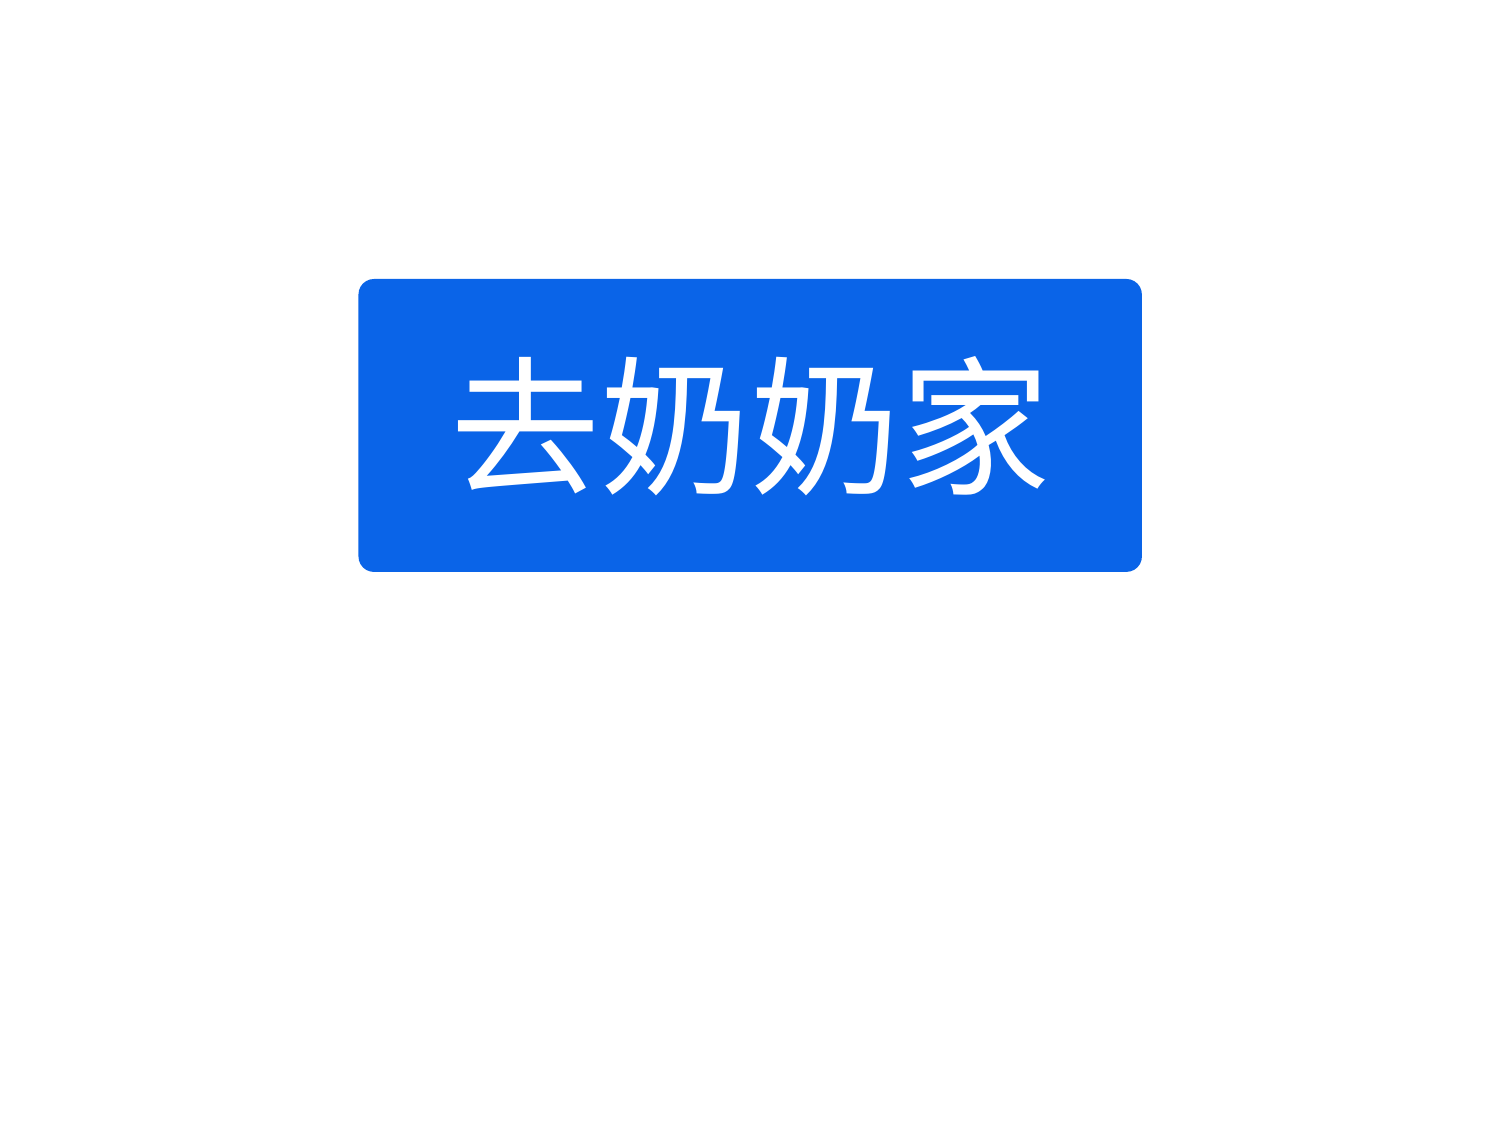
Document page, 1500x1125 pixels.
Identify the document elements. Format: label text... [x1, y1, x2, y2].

text_box 去奶奶家 [358, 326, 1142, 521]
text_box [358, 521, 1142, 572]
text_box [358, 278, 1142, 326]
